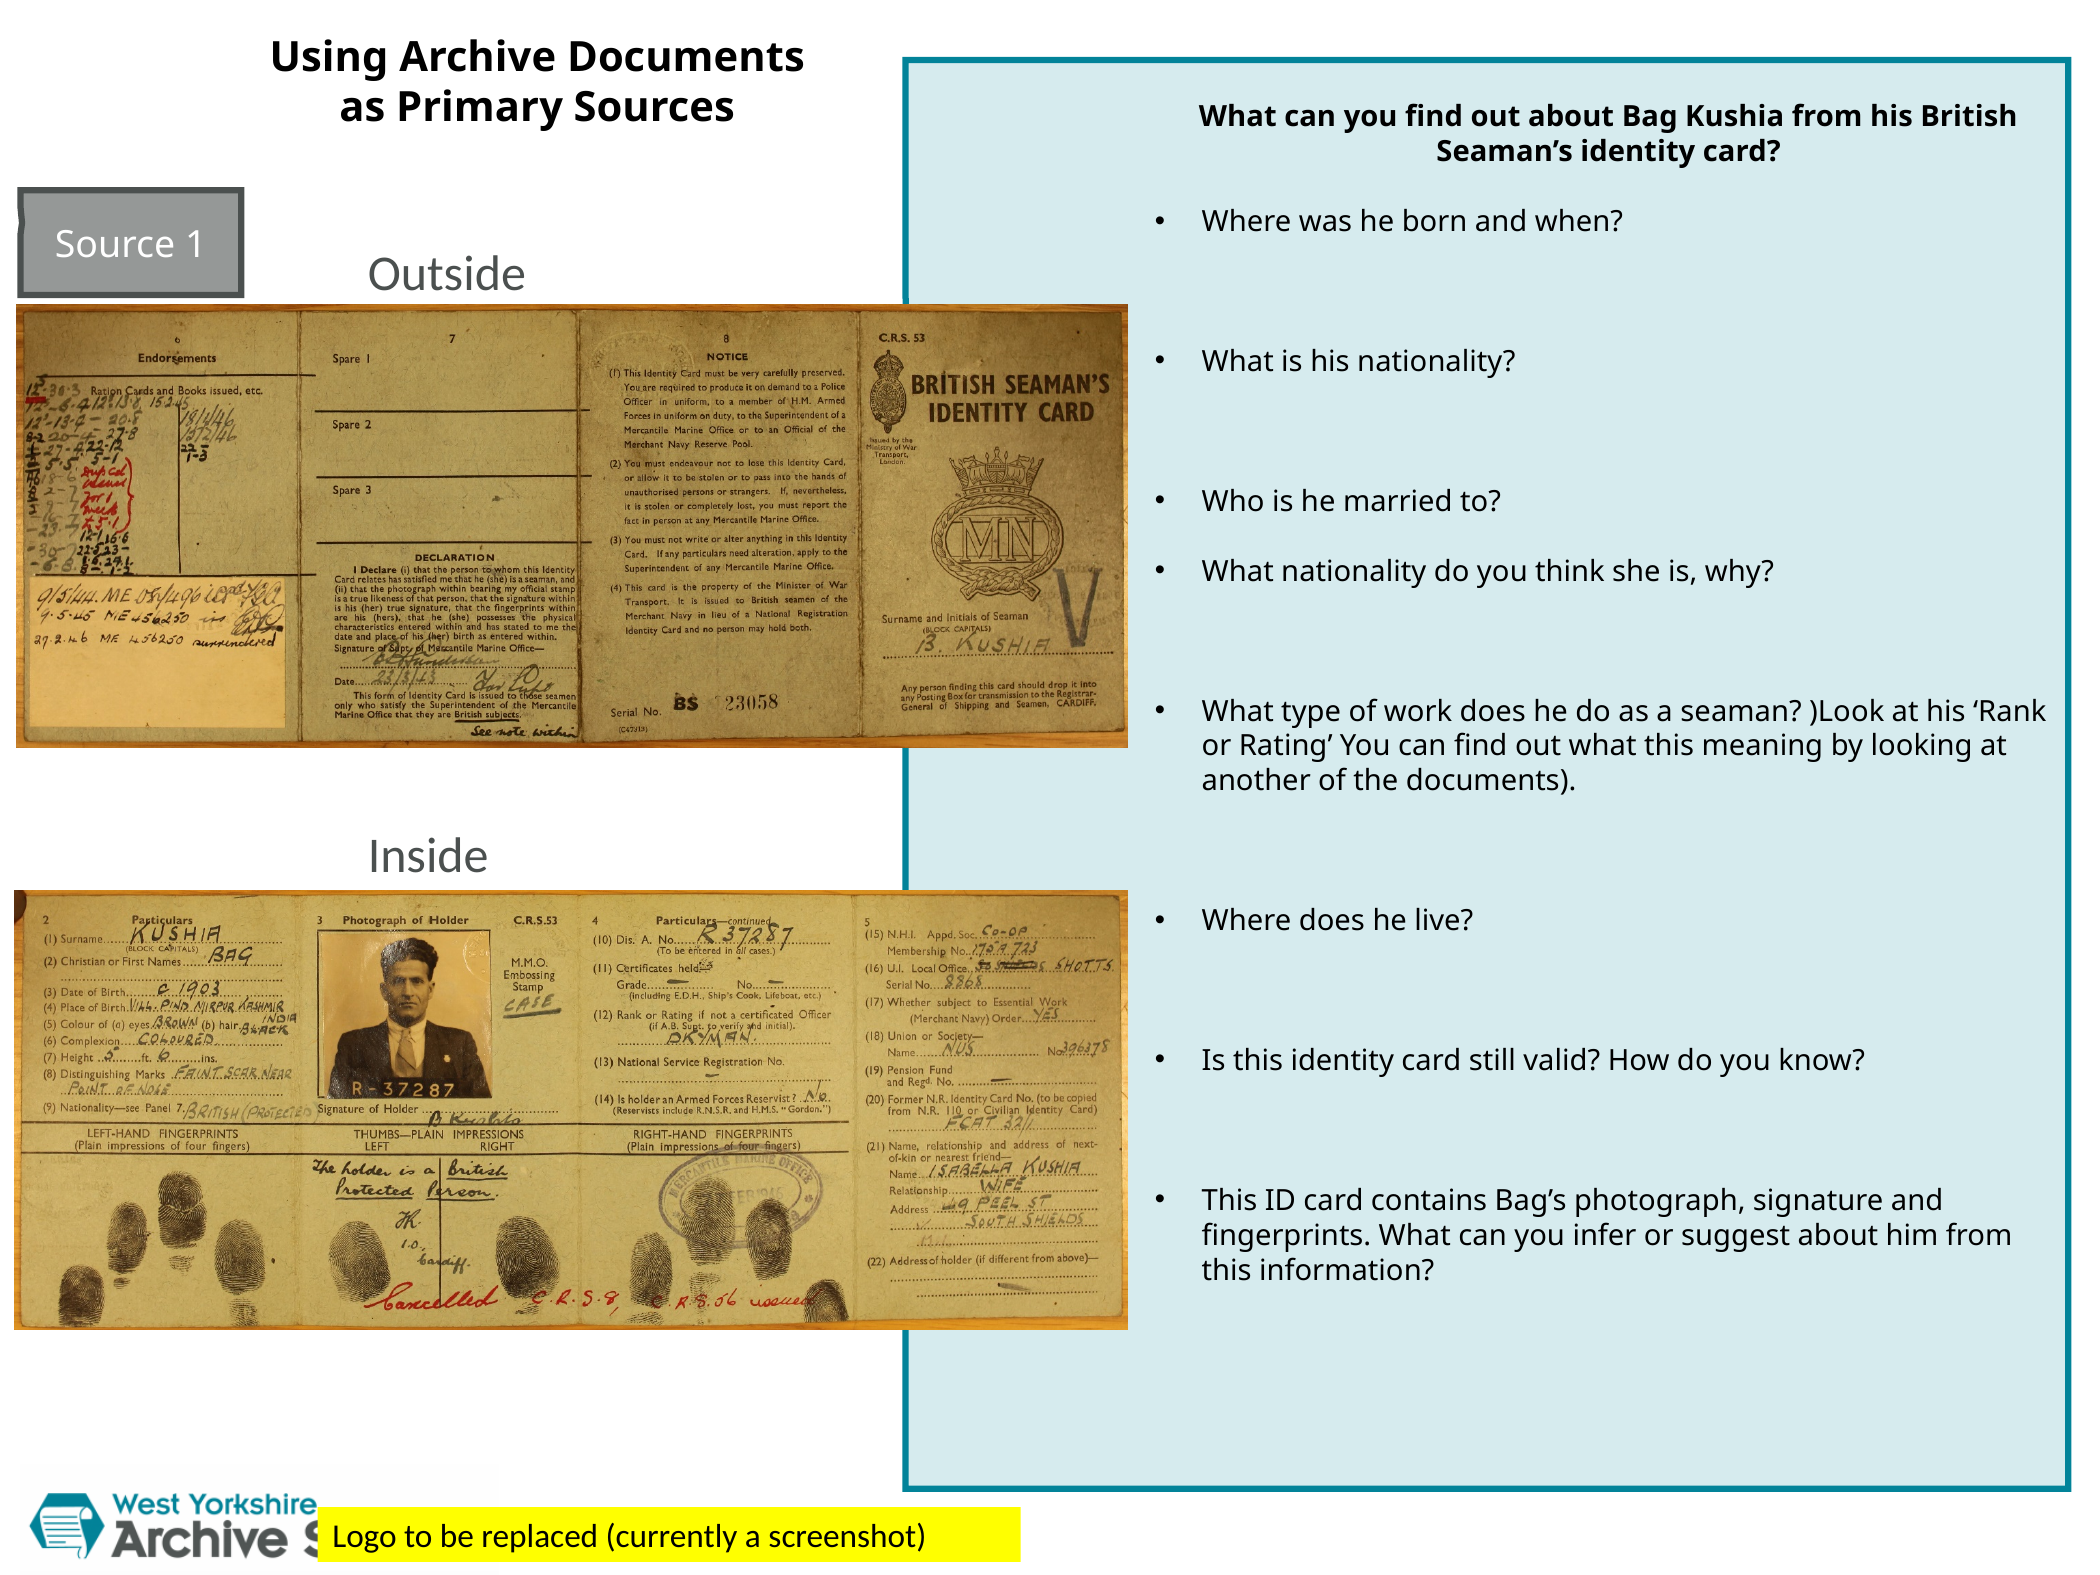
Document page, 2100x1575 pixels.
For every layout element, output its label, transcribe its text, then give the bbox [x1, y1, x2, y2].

text_box What can you find out about Bag Kushia from his British Seaman’s identity card? Where was he born and when? What is his nationality? Who is he married to? What nationality do you think she is, why? What type of work does he do as a seaman? )Look at his ‘Rank or Rating’ You can find out what this meaning by looking at another of the documents). Where does he live? Is this identity card still valid? How do you know? This ID card contains Bag’s photograph, signature and fingerprints. What can you infer or suggest about him from this information? [1140, 90, 2078, 1294]
picture [14, 890, 1128, 1330]
text_box Source 1 [19, 189, 243, 297]
text_box Using Archive Documents as Primary Sources [238, 22, 836, 138]
picture [15, 304, 1128, 749]
text_box Outside [353, 232, 557, 304]
picture [20, 1464, 499, 1575]
text_box Logo to be replaced (currently a screenshot) [499, 1507, 1021, 1562]
text_box [904, 58, 2070, 1490]
text_box Inside [353, 815, 557, 890]
